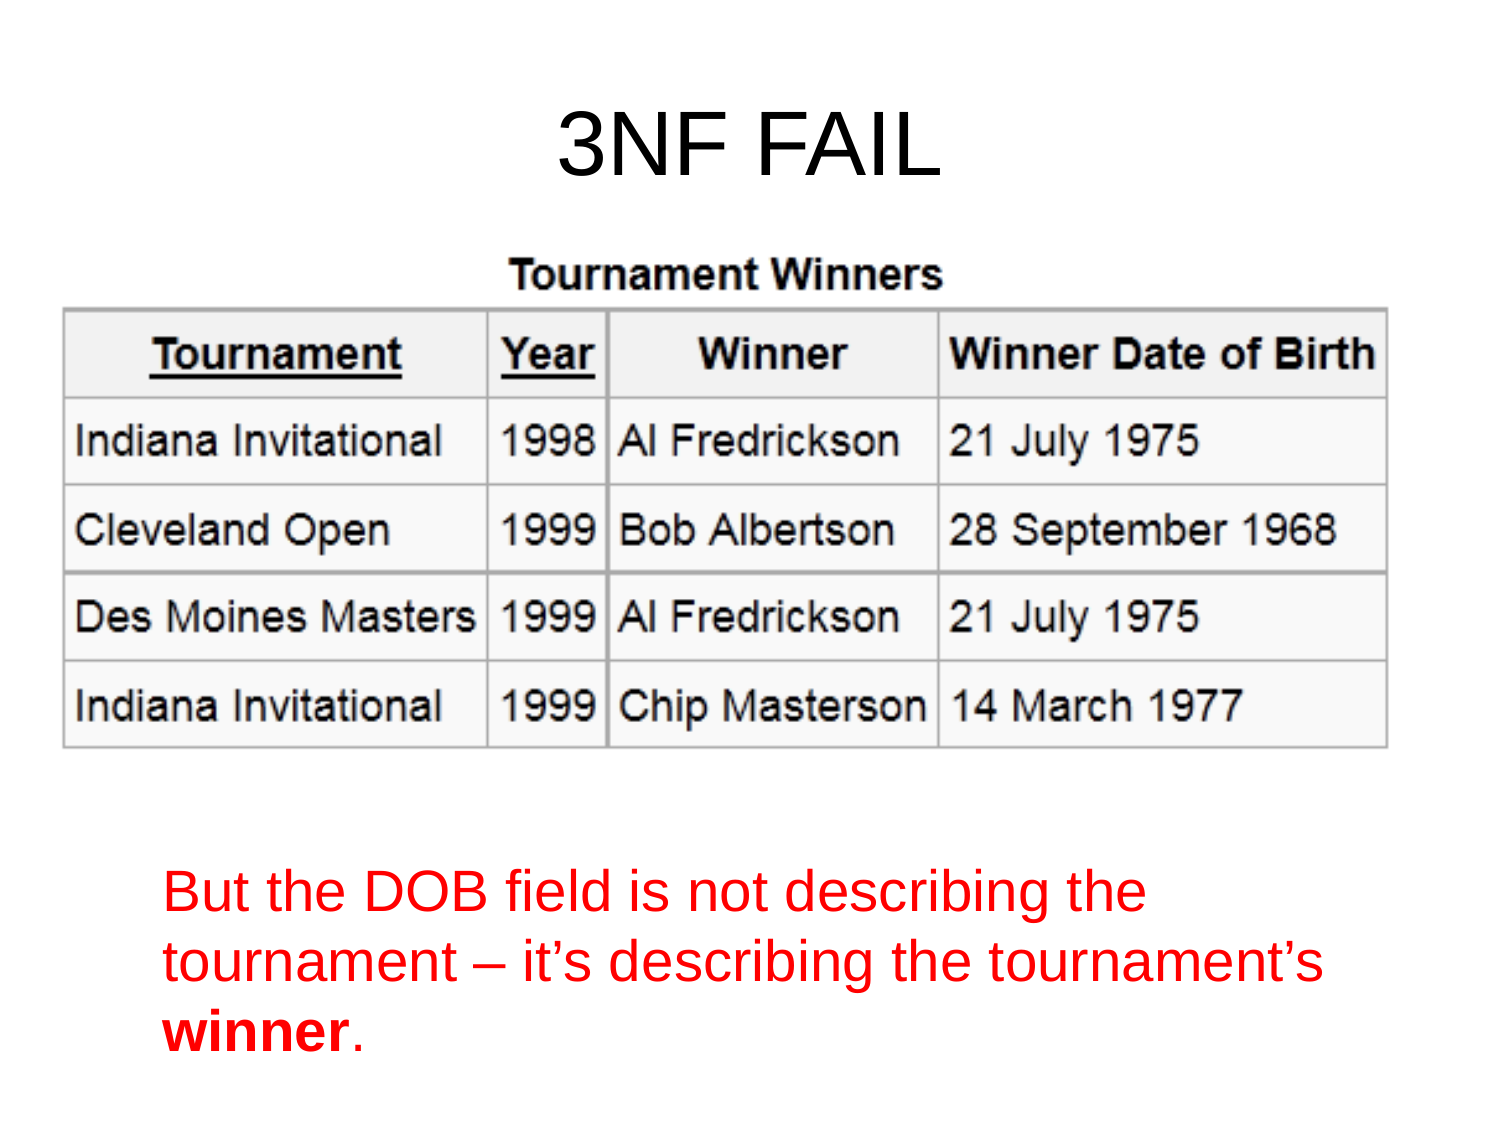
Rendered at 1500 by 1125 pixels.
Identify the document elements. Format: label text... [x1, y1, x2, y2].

title 3NF FAIL [74, 44, 1426, 230]
text_box But the DOB field is not describing the tournament – it’s describing the tournament’s winner. [147, 846, 1376, 1071]
picture [40, 231, 1431, 785]
